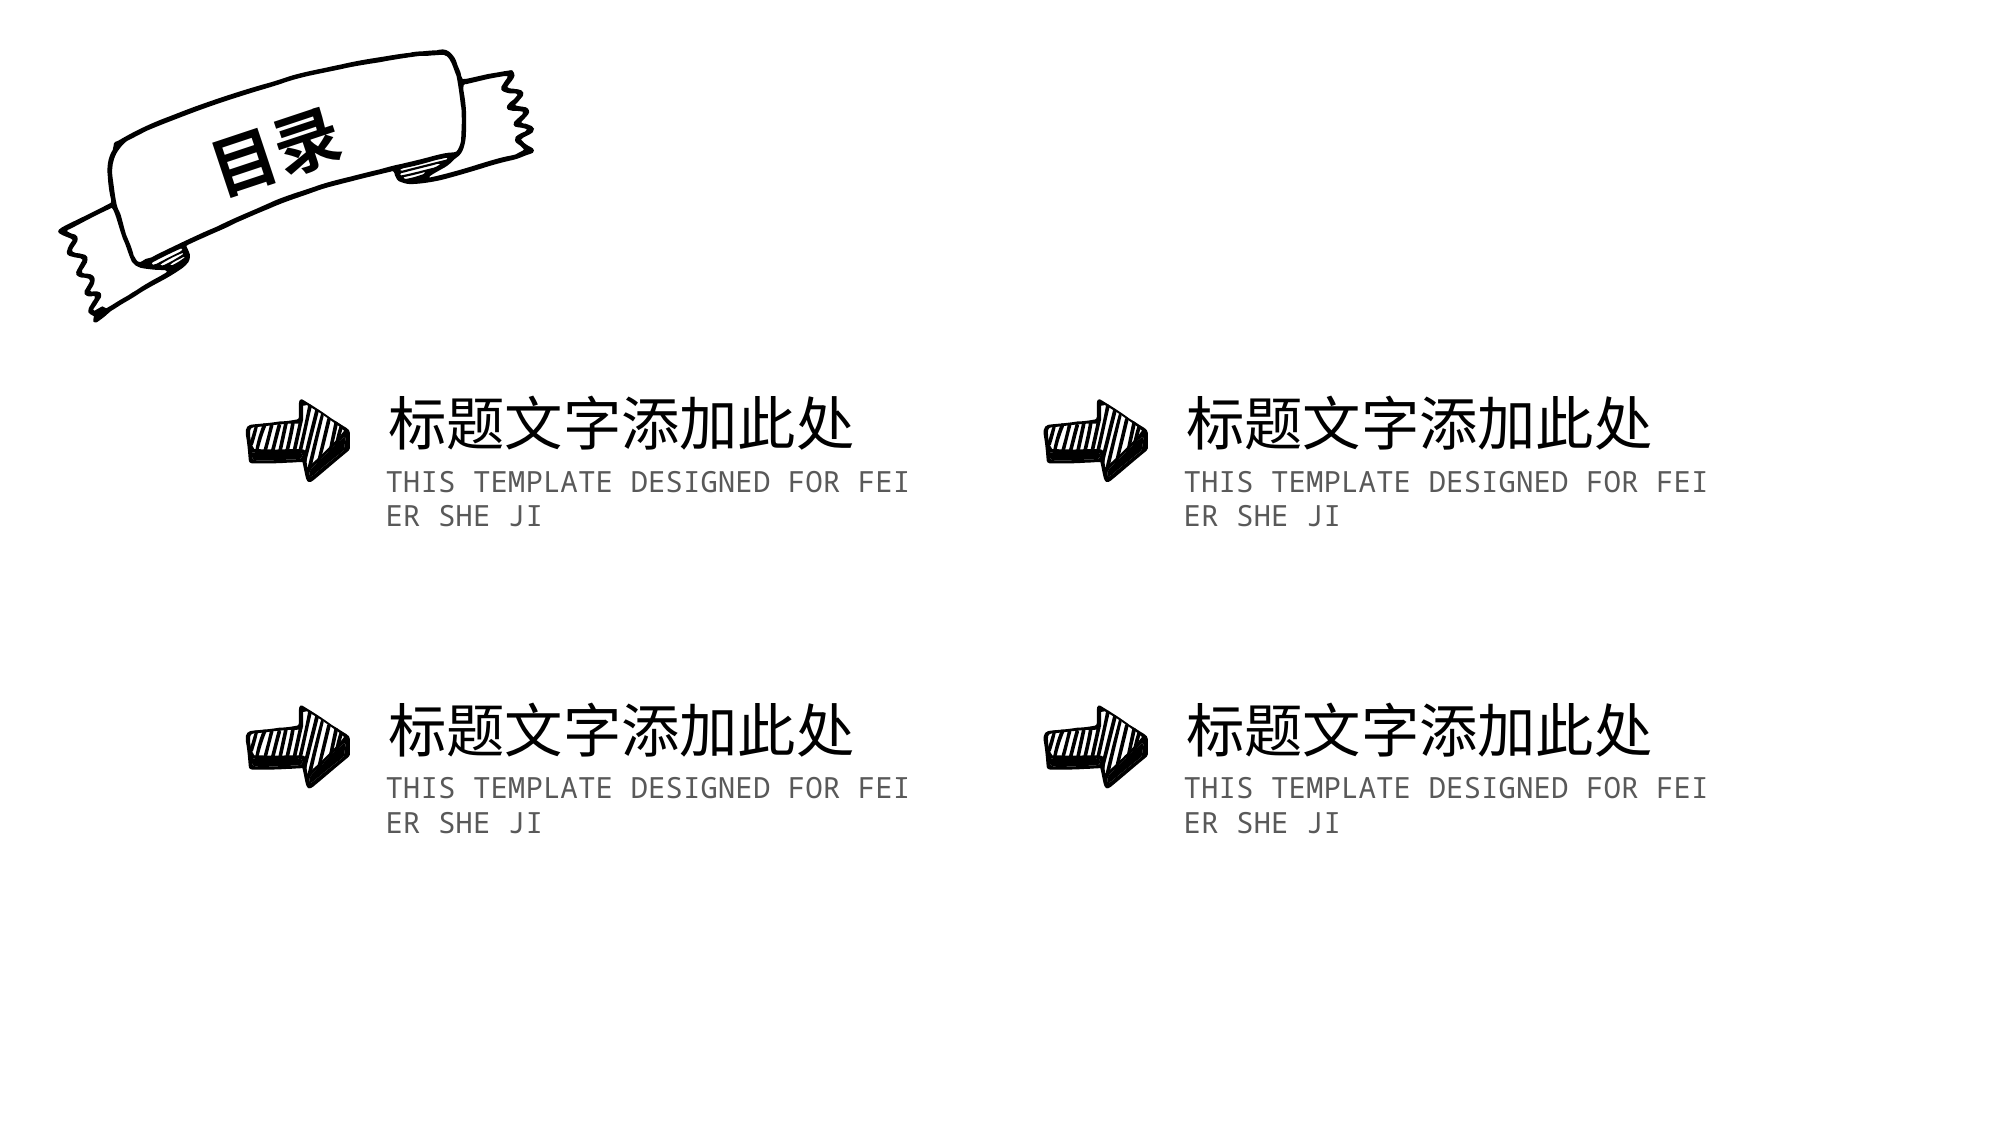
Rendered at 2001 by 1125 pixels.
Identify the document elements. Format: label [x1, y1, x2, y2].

text_box [1043, 379, 1740, 542]
text_box [245, 379, 942, 542]
text_box [245, 686, 942, 848]
text_box [57, 48, 535, 323]
text_box [1043, 686, 1740, 848]
